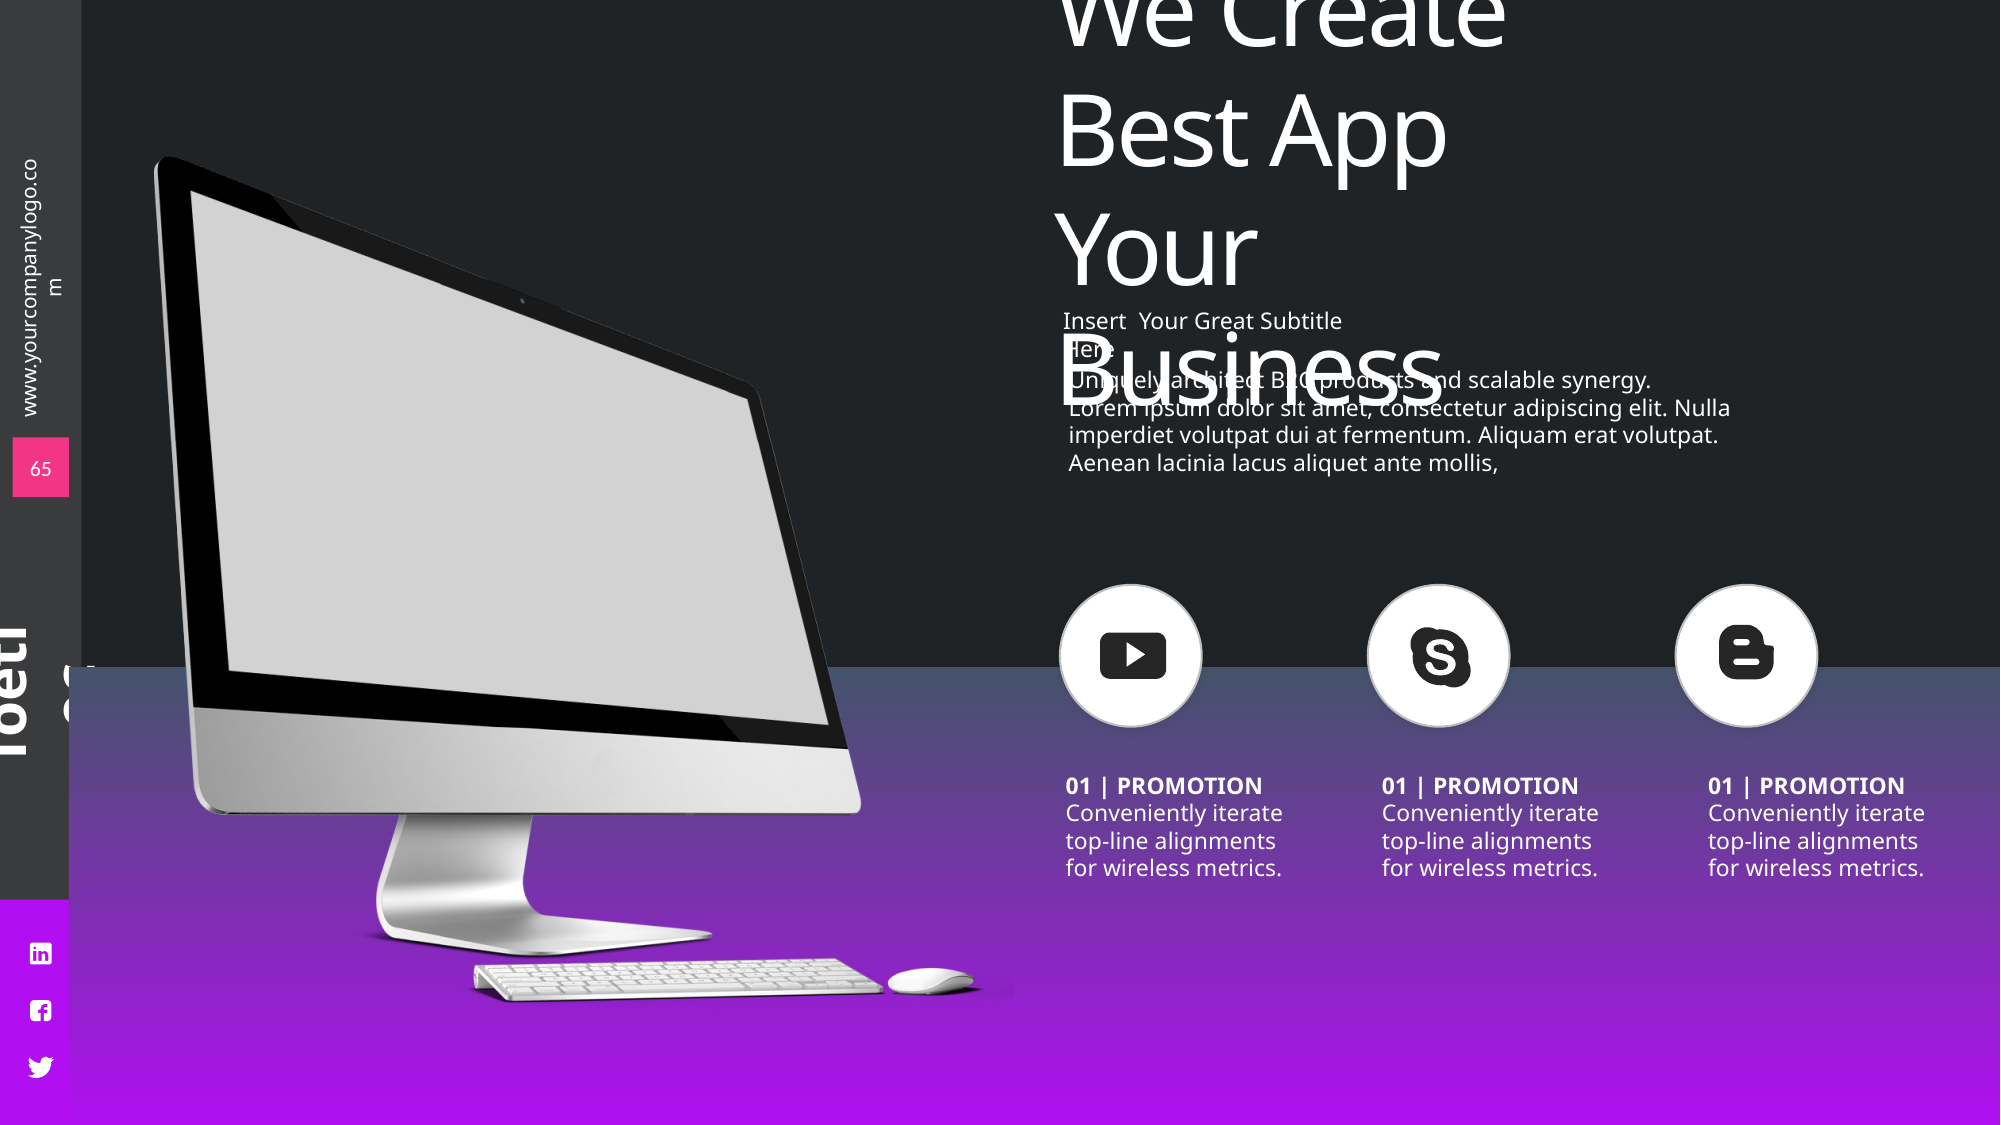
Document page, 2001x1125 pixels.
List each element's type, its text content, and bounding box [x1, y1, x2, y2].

text_box 01 | PROMOTION Conveniently iterate top-line alignments for wireless metrics. [1693, 764, 1952, 889]
text_box [1100, 632, 1167, 679]
picture [154, 156, 1014, 1013]
text_box [1410, 627, 1471, 688]
text_box [68, 667, 2000, 1125]
text_box 01 | PROMOTION Conveniently iterate top-line alignments for wireless metrics. [1050, 764, 1309, 889]
text_box 01 | PROMOTION Conveniently iterate top-line alignments for wireless metrics. [1367, 764, 1625, 889]
text_box [1675, 584, 1818, 728]
text_box Insert Your Great Subtitle Here [1048, 299, 1402, 370]
text_box Uniquely architect B2C products and scalable synergy. Lorem ipsum dolor sit amet, consectetur adipiscing elit. Nulla imperdiet volutpat dui at fermentum. Aliquam erat volutpat. Aenean lacinia lacus aliquet ante mollis, [1053, 358, 1818, 484]
text_box [1059, 584, 1203, 728]
text_box [1367, 584, 1511, 728]
slide_number 65 [12, 437, 69, 498]
text_box We Create Best App Your Business [1039, 67, 1568, 304]
text_box [1719, 624, 1774, 680]
